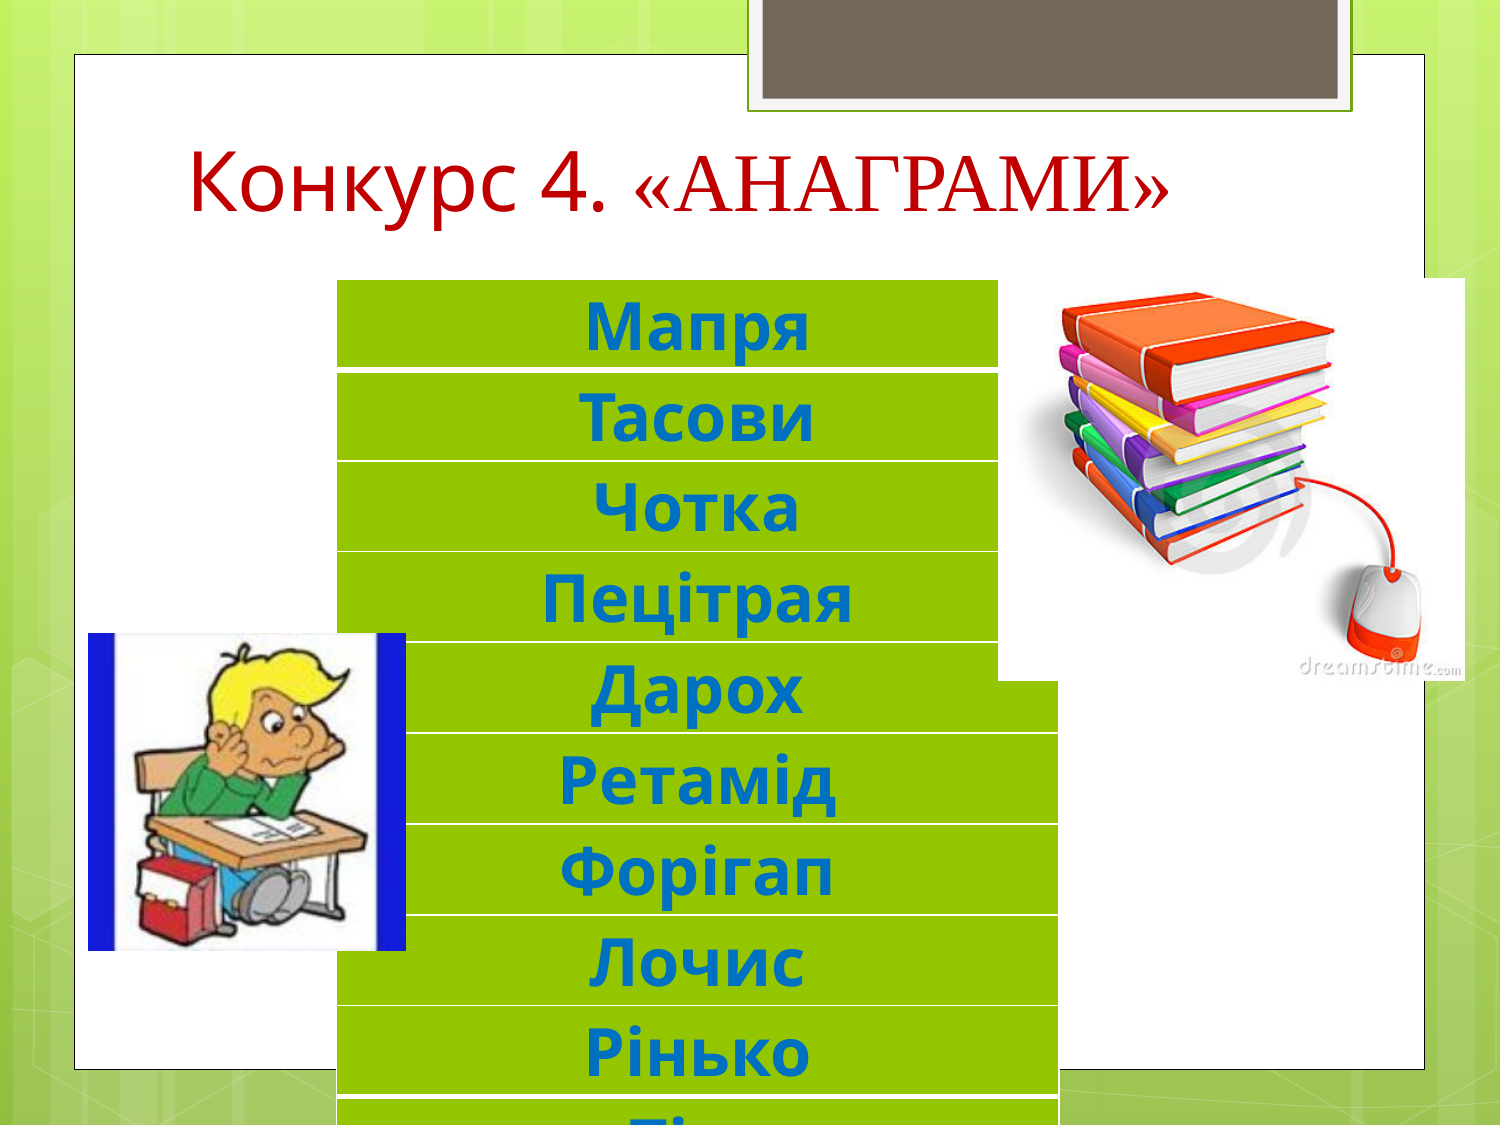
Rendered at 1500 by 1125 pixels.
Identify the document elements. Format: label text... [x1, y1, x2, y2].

table_cell Ретамід [412, 734, 1058, 823]
table_cell Дарох [412, 643, 1058, 732]
table_cell Чотка [337, 462, 991, 551]
table_cell Форігап [412, 825, 1058, 914]
picture [88, 633, 406, 951]
table_cell Пецітрая [337, 552, 991, 641]
table_cell Лочис [337, 916, 1058, 1005]
table_cell Тієв [337, 1099, 1058, 1125]
title Конкурс 4. «АНАГРАМИ» [171, 113, 1324, 236]
table_cell Тасови [337, 373, 991, 460]
picture [997, 278, 1466, 681]
table_cell Рінько [337, 1006, 1058, 1094]
table_header Мапря [337, 280, 995, 367]
